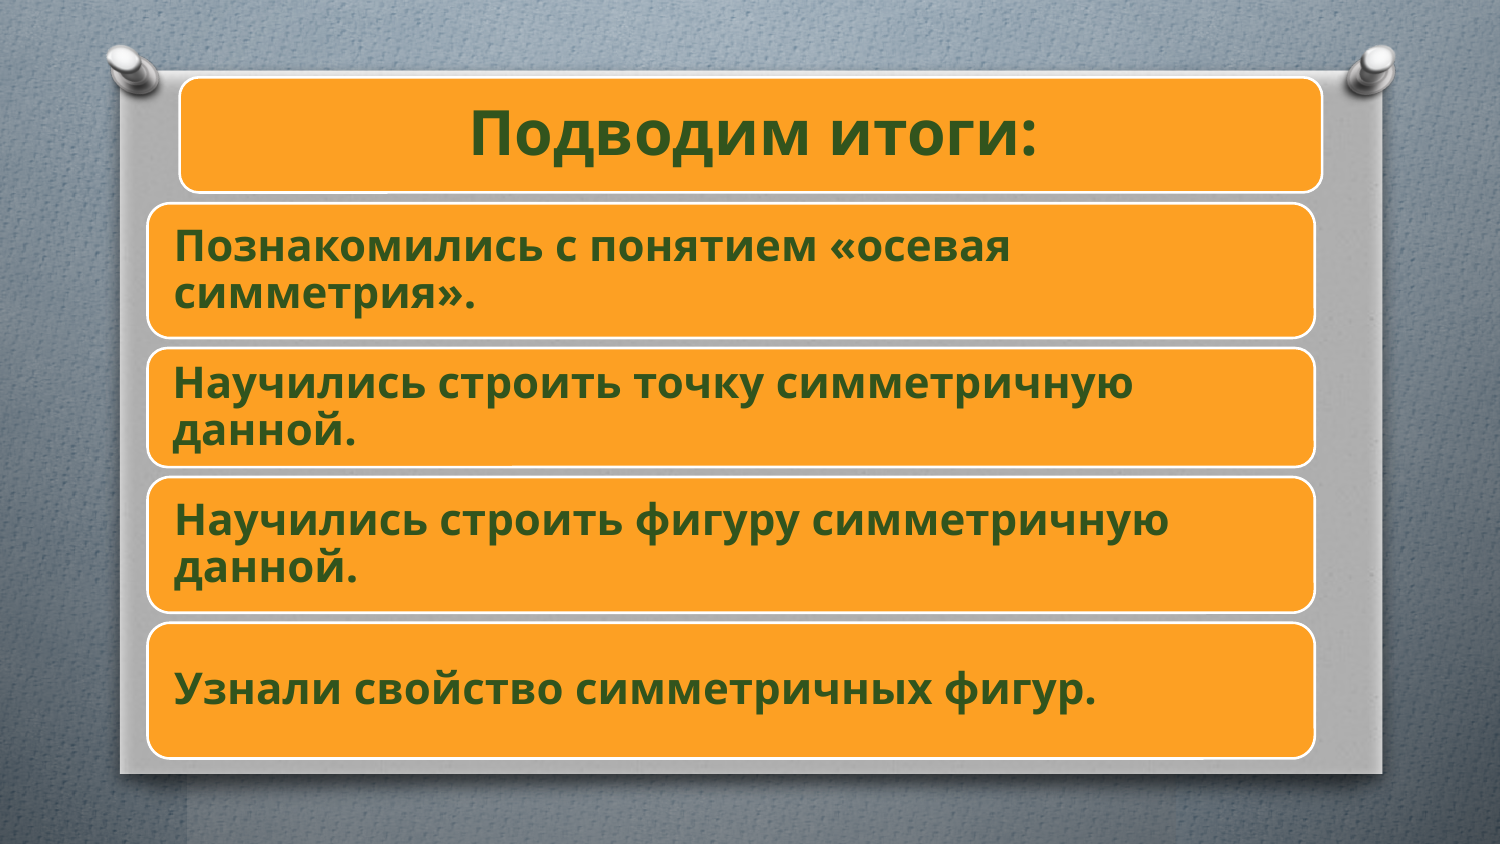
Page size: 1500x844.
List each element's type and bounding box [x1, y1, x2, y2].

text_box [179, 76, 1323, 193]
text_box [147, 149, 1316, 812]
picture [1322, 22, 1433, 121]
picture [80, 18, 192, 119]
